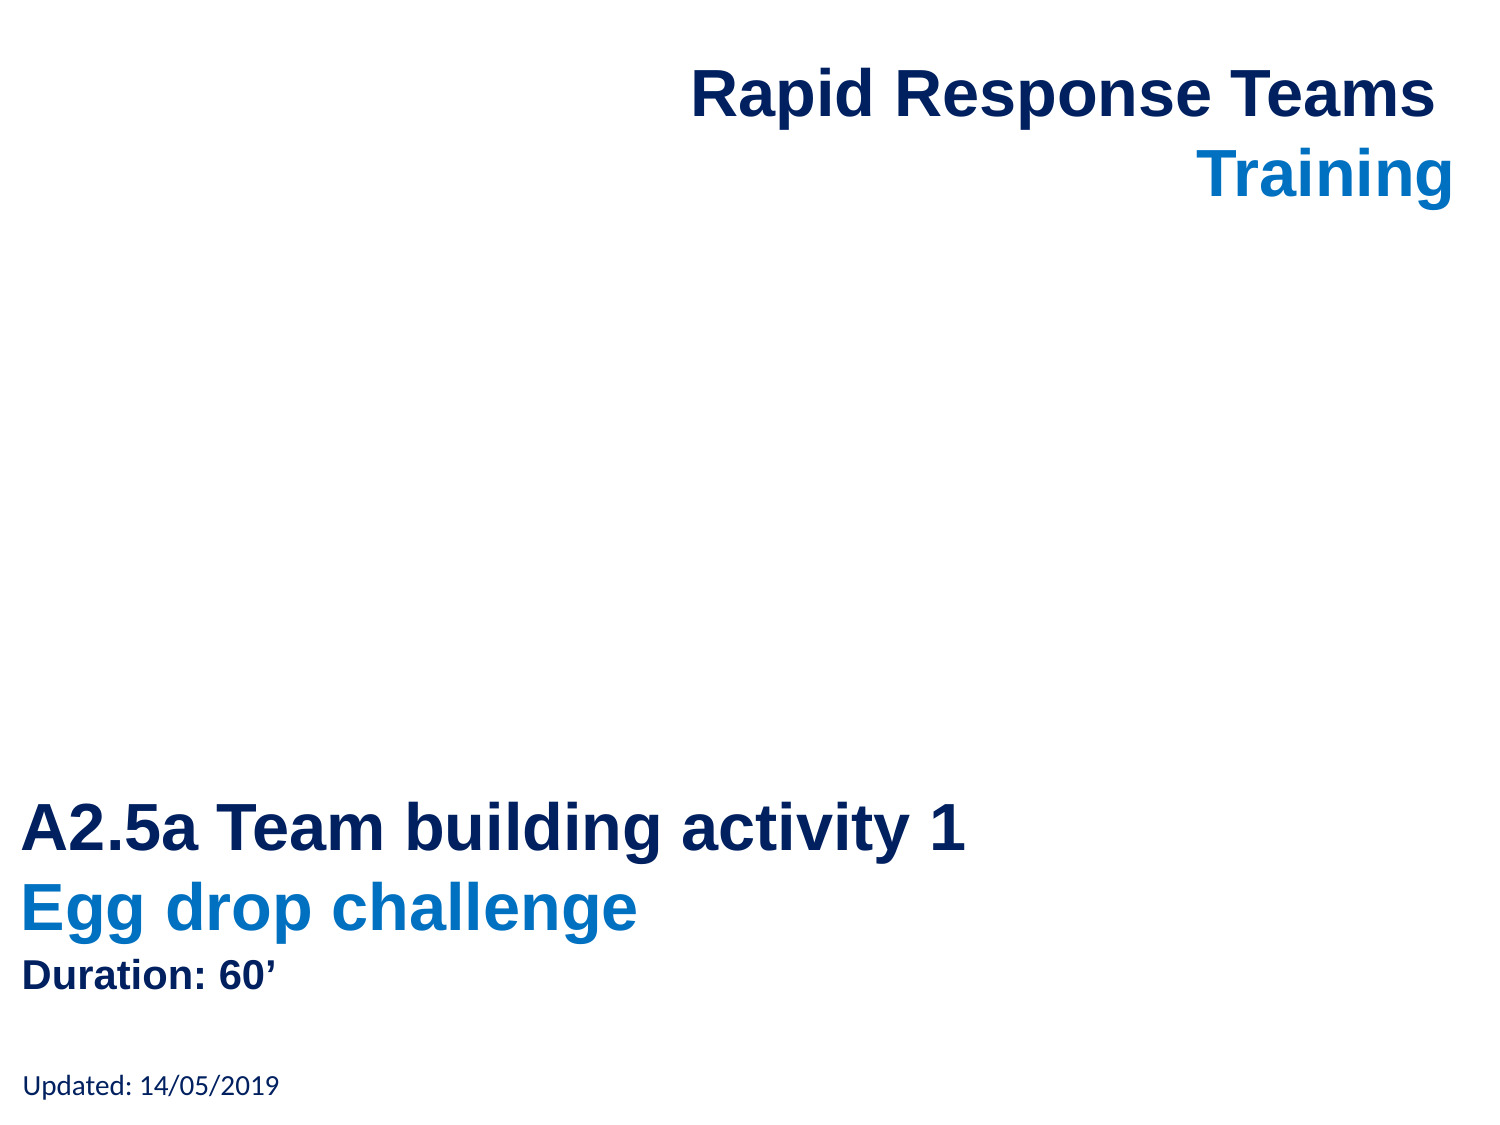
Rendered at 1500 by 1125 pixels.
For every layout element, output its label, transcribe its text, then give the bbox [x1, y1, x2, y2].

text_box Updated: 14/05/2019 [7, 1058, 295, 1109]
title A2.5a Team building activity 1 Egg drop challenge [5, 786, 1436, 941]
text_box Rapid Response Teams Training [655, 42, 1471, 218]
text_box Duration: 60’ [6, 940, 292, 1006]
